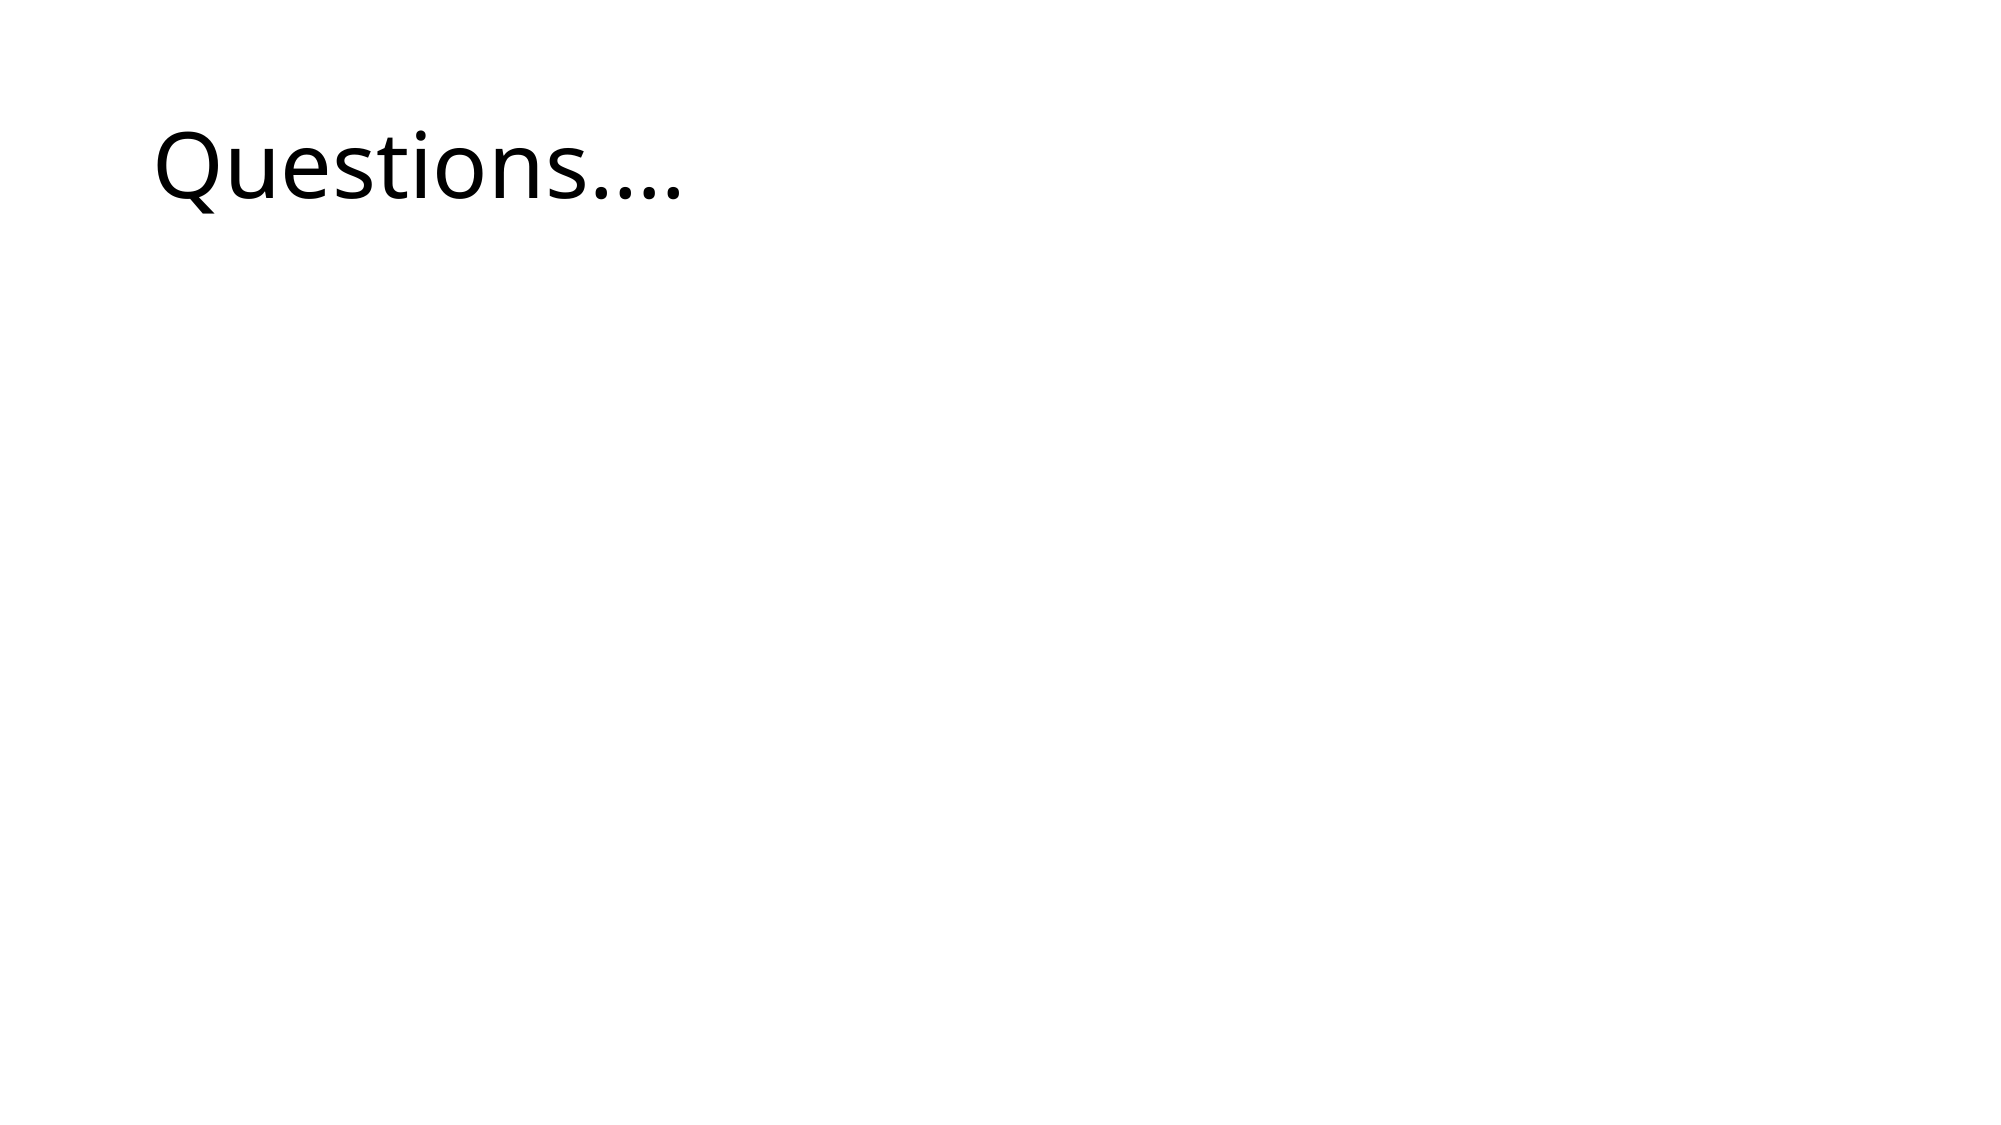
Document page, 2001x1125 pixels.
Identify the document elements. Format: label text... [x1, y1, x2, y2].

title Questions…. [137, 59, 1863, 278]
